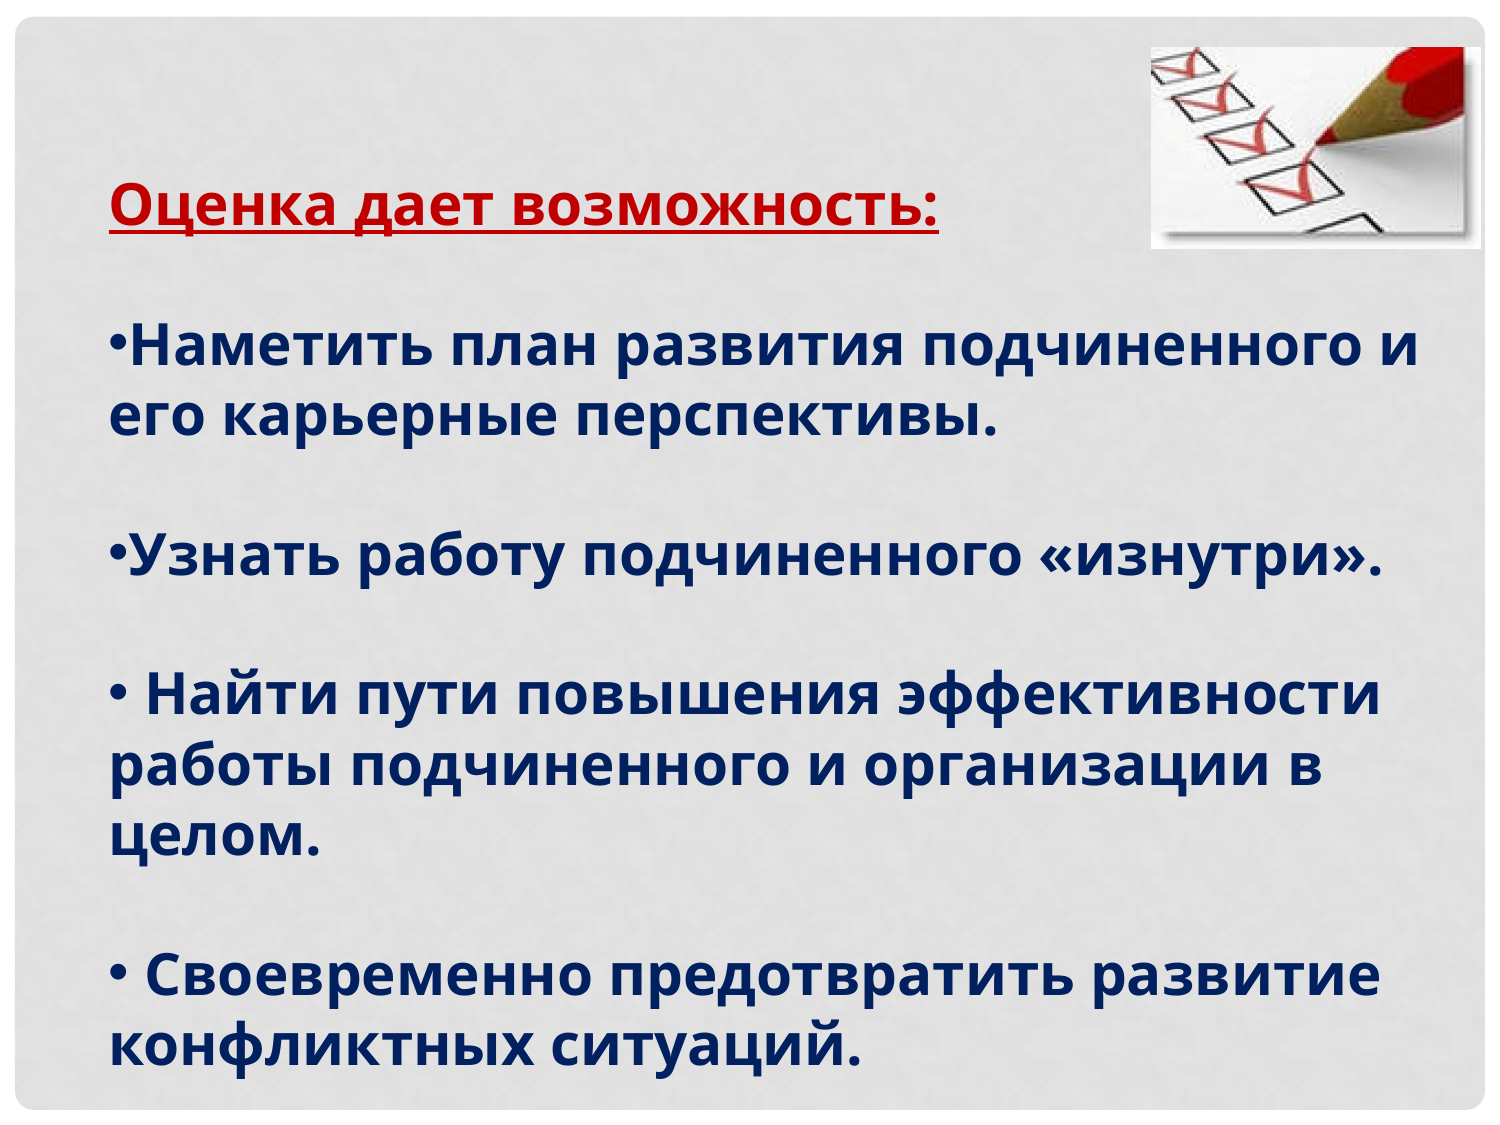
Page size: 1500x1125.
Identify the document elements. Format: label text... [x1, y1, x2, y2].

text_box Оценка дает возможность: Наметить план развития подчиненного и его карьерные перспективы. Узнать работу подчиненного «изнутри». Найти пути повышения эффективности работы подчиненного и организации в целом. Своевременно предотвратить развитие конфликтных ситуаций. [93, 0, 1500, 1084]
picture [1151, 46, 1481, 249]
